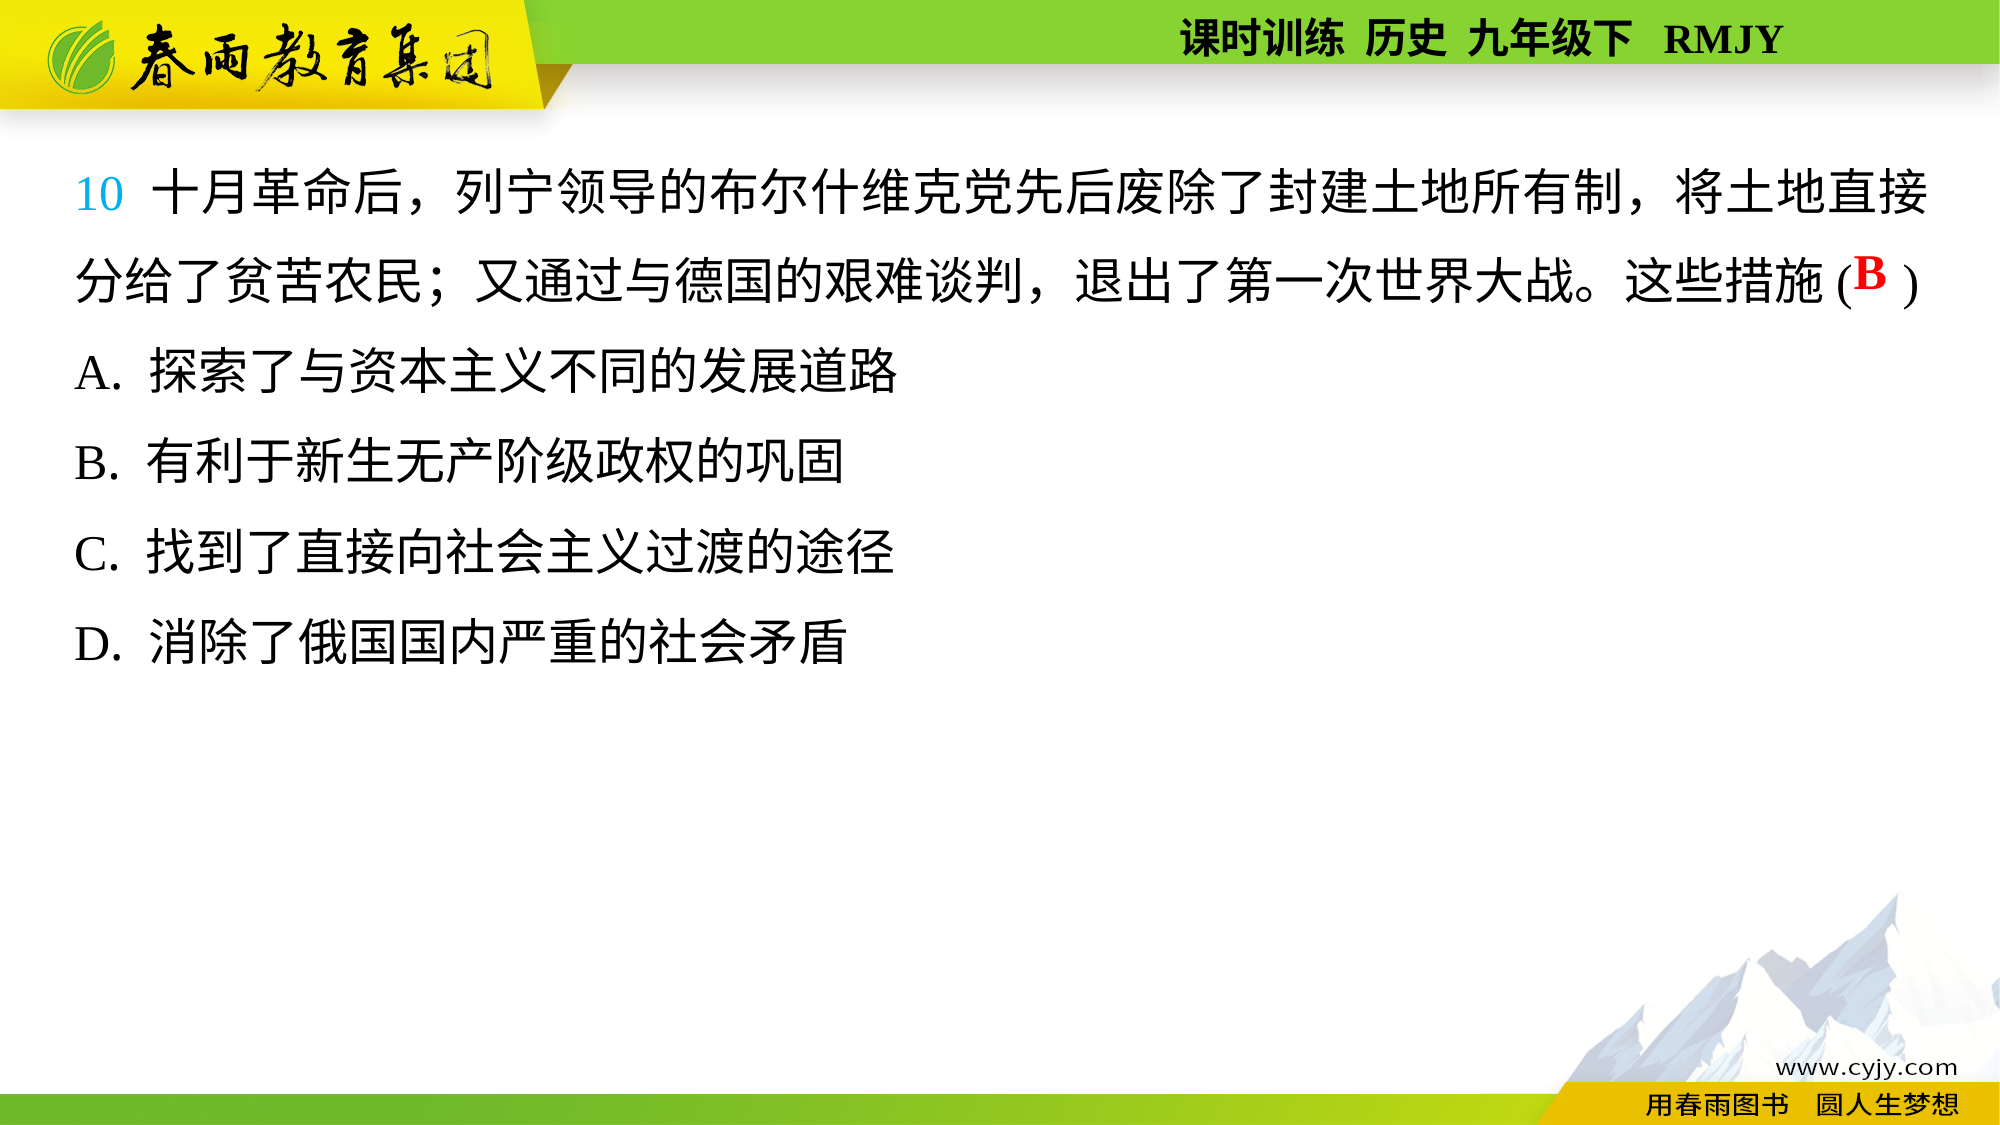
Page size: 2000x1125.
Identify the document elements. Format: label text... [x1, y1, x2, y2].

text_box B [1839, 231, 1902, 307]
picture [0, 0, 2000, 1125]
list 10 十月革命后，列宁领导的布尔什维克党先后废除了封建土地所有制，将土地直接分给了贫苦农民；又通过与德国的艰难谈判，退出了第一次世界大战。这些措施( ) A. 探索了与资本主义不同的发展道路 B. 有利于新生无产阶级政权的巩固 C. 找到了直接向社会主义过渡的途径 D. 消除了俄国国内严重的社会矛盾 [59, 122, 1944, 683]
